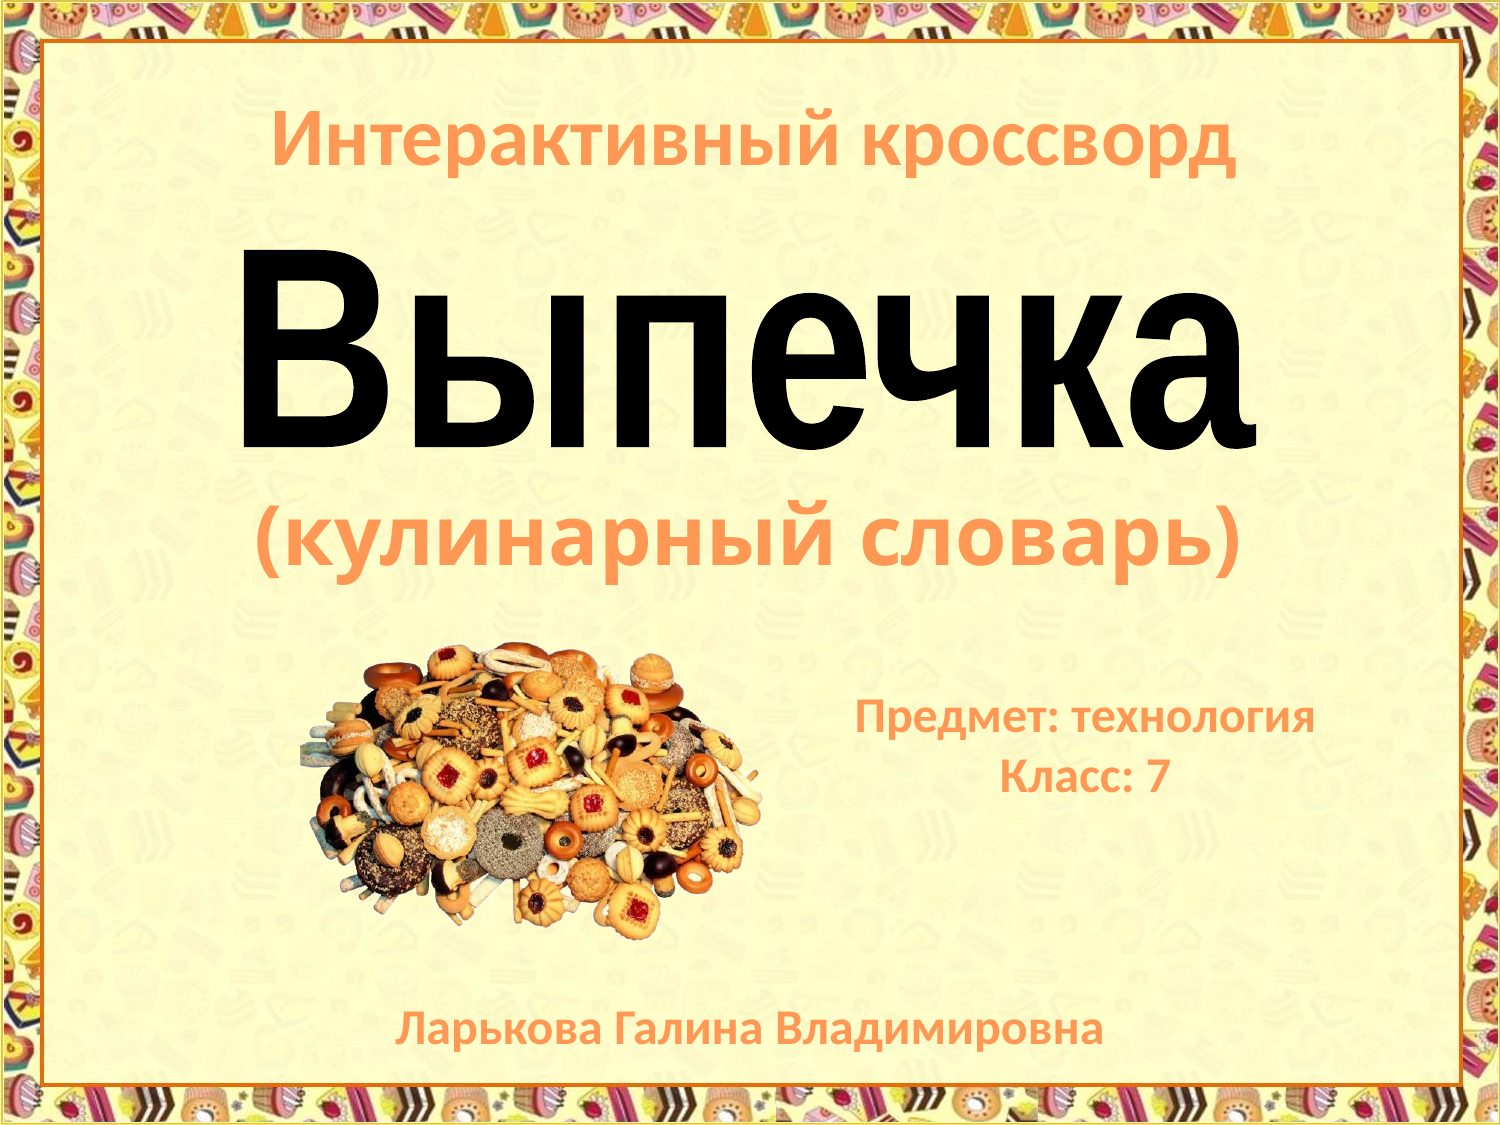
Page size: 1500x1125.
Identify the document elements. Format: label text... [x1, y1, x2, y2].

text_box (кулинарный словарь) [240, 474, 1257, 590]
picture [0, 0, 1500, 1125]
text_box Интерактивный кроссворд [255, 75, 1254, 190]
text_box Ларькова Галина Владимировна [380, 987, 1120, 1063]
text_box Предмет: технология Класс: 7 [839, 674, 1332, 810]
